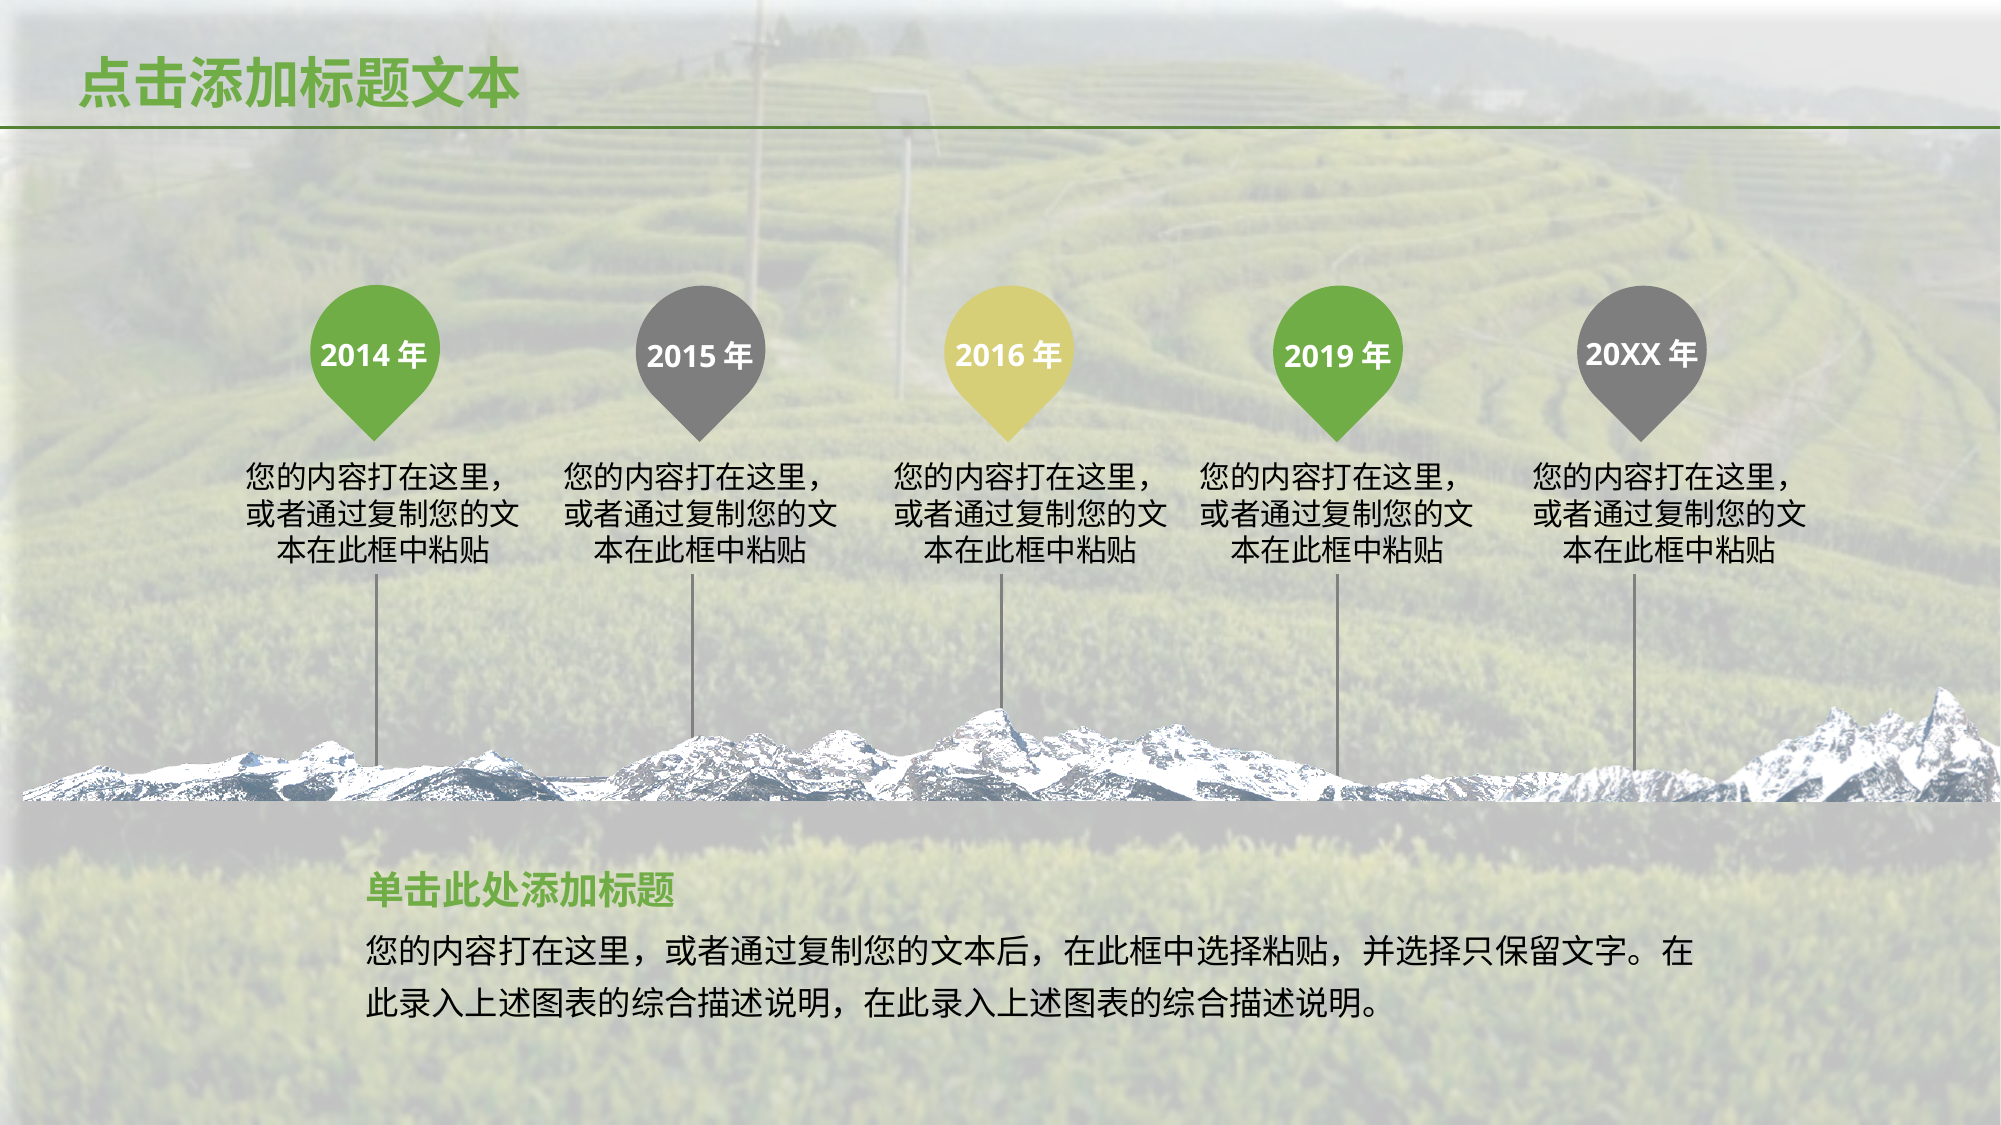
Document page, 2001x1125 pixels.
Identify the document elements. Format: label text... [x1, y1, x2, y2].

text_box 您的内容打在这里，或者通过复制您的文本在此框中粘贴 [543, 451, 864, 568]
text_box 点击添加标题文本 [63, 40, 537, 122]
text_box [297, 285, 451, 414]
text_box 您的内容打在这里，或者通过复制您的文本在此框中粘贴 [223, 451, 543, 568]
text_box 您的内容打在这里，或者通过复制您的文本在此框中粘贴 [874, 451, 1187, 568]
text_box 单击此处添加标题 您的内容打在这里，或者通过复制您的文本后，在此框中选择粘贴，并选择只保留文字。在此录入上述图表的综合描述说明，在此录入上述图表的综合描述说明。 [351, 844, 1736, 1019]
text_box 您的内容打在这里，或者通过复制您的文本在此框中粘贴 [1187, 451, 1493, 568]
picture [23, 667, 2000, 802]
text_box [1261, 286, 1415, 415]
text_box 您的内容打在这里，或者通过复制您的文本在此框中粘贴 [1507, 451, 1832, 568]
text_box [624, 286, 778, 415]
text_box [1565, 286, 1719, 415]
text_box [932, 286, 1086, 415]
